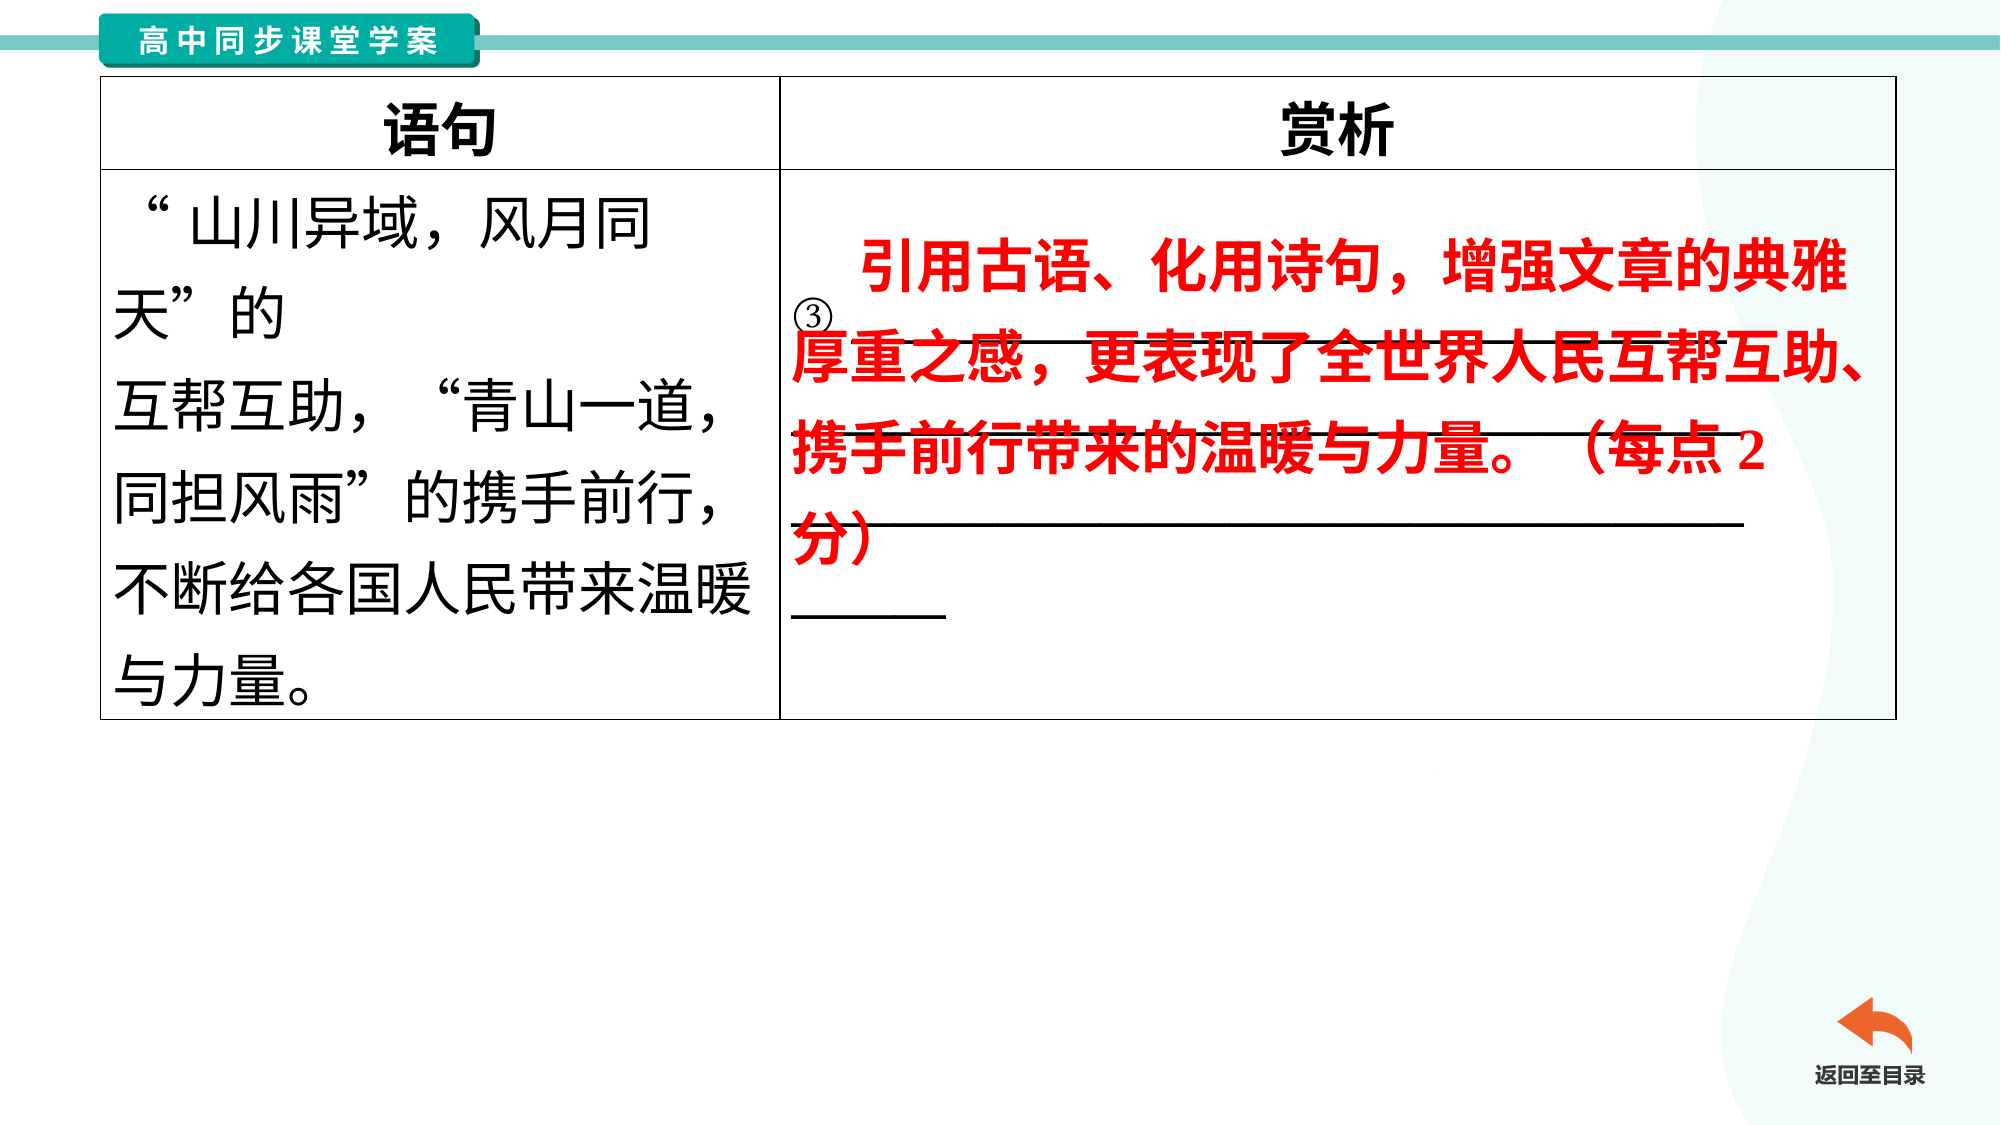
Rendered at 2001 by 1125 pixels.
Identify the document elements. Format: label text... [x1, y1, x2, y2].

table_header 语句 [101, 77, 779, 169]
table_header 赏析 [781, 77, 1895, 169]
table_cell ③ __________________________________ _____________________________________ _____________________________________ ______ [781, 170, 1895, 719]
table_cell “山川异域，风月同天”的 互帮互助，“青山一道， 同担风雨”的携手前行， 不断给各国人民带来温暖 与力量。 [101, 170, 779, 719]
text_box 引用古语、化用诗句，增强文章的典雅厚重之感，更表现了全世界人民互帮互助、携手前行带来的温暖与力量。（每点2分） [791, 207, 1887, 572]
picture [0, 0, 2000, 1125]
